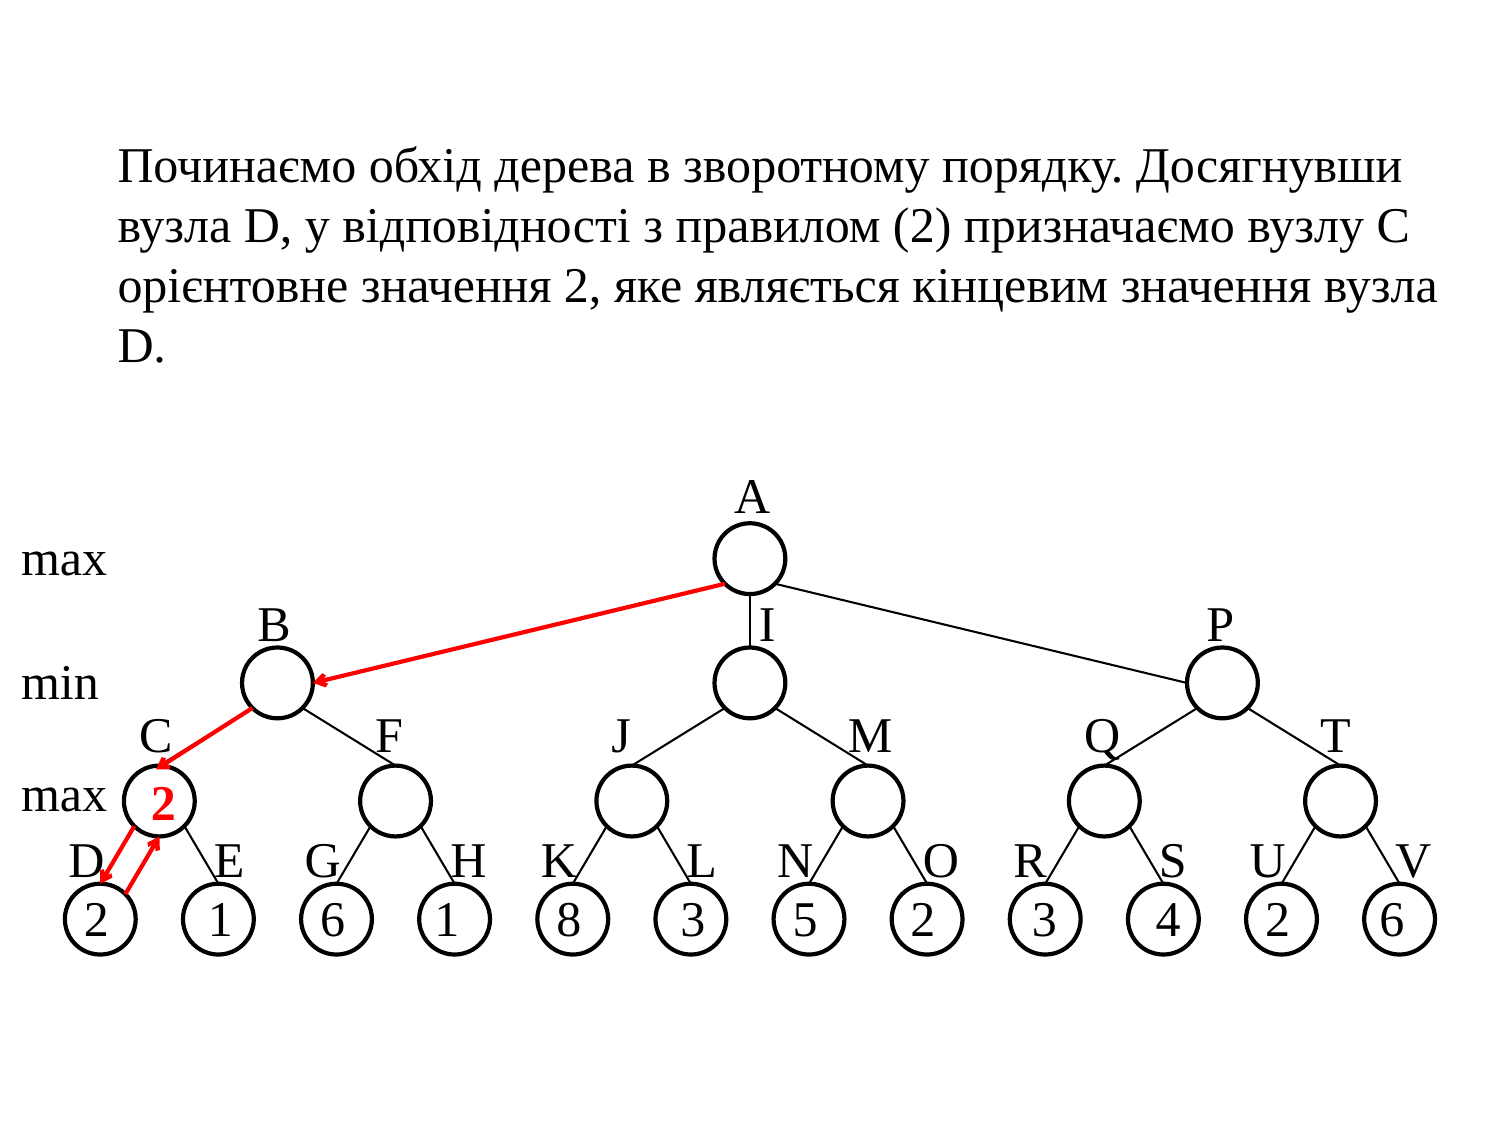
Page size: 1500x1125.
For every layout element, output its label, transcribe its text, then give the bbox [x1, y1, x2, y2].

list Починаємо обхід дерева в зворотному порядку. Досягнувши вузла D, у відповідності з правилом (2) призначаємо вузлу C орієнтовне значення 2, яке являється кінцевим значення вузла D. [0, 125, 1471, 433]
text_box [5, 455, 1448, 955]
